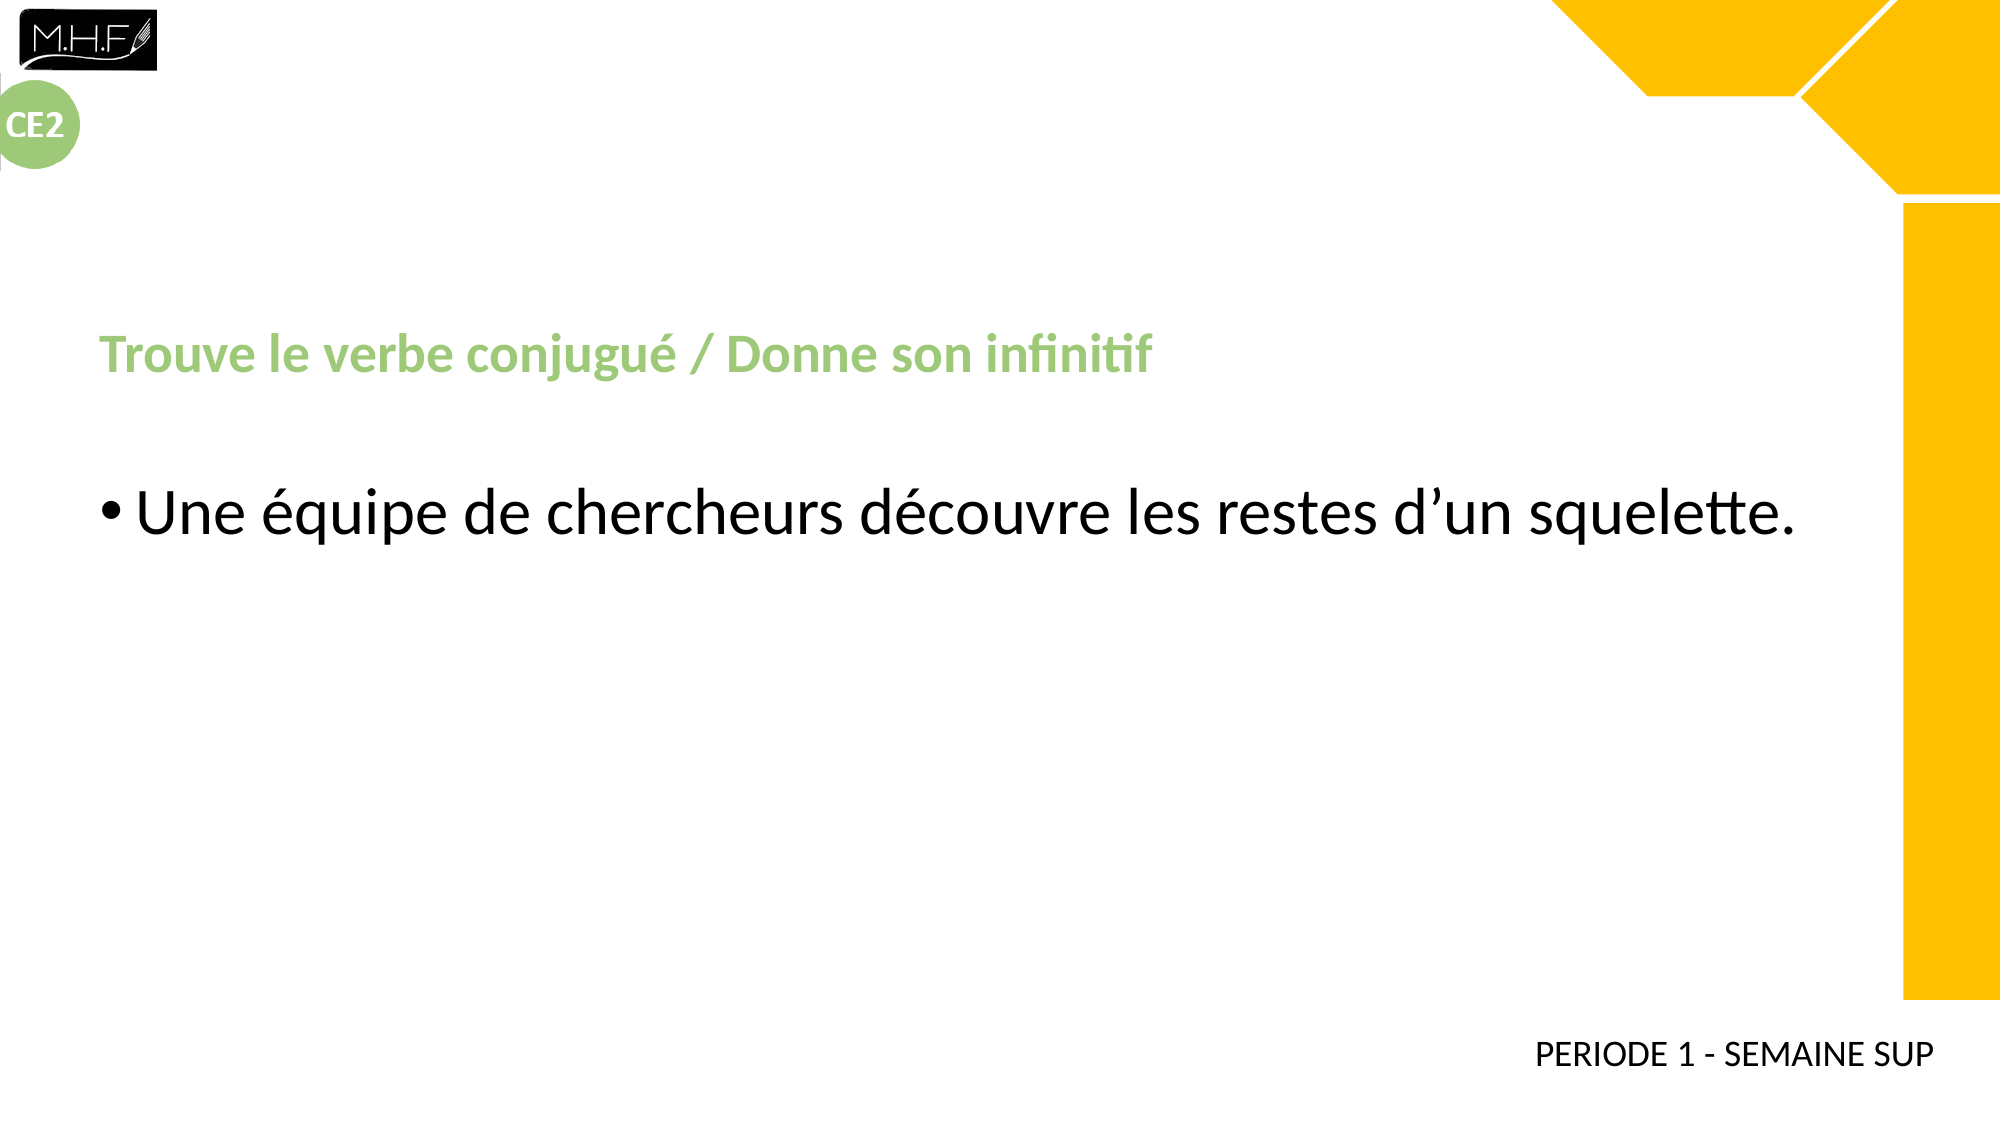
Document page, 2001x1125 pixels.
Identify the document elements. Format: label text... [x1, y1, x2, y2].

text_box Trouve le verbe conjugué / Donne son infinitif Une équipe de chercheurs découvre les restes d’un squelette. [84, 316, 1889, 602]
picture [0, 7, 157, 171]
text_box [1549, 0, 1892, 98]
text_box [1799, 0, 2000, 196]
text_box PERIODE 1 - SEMAINE SUP [1362, 1021, 1967, 1082]
text_box [1902, 202, 2000, 1001]
